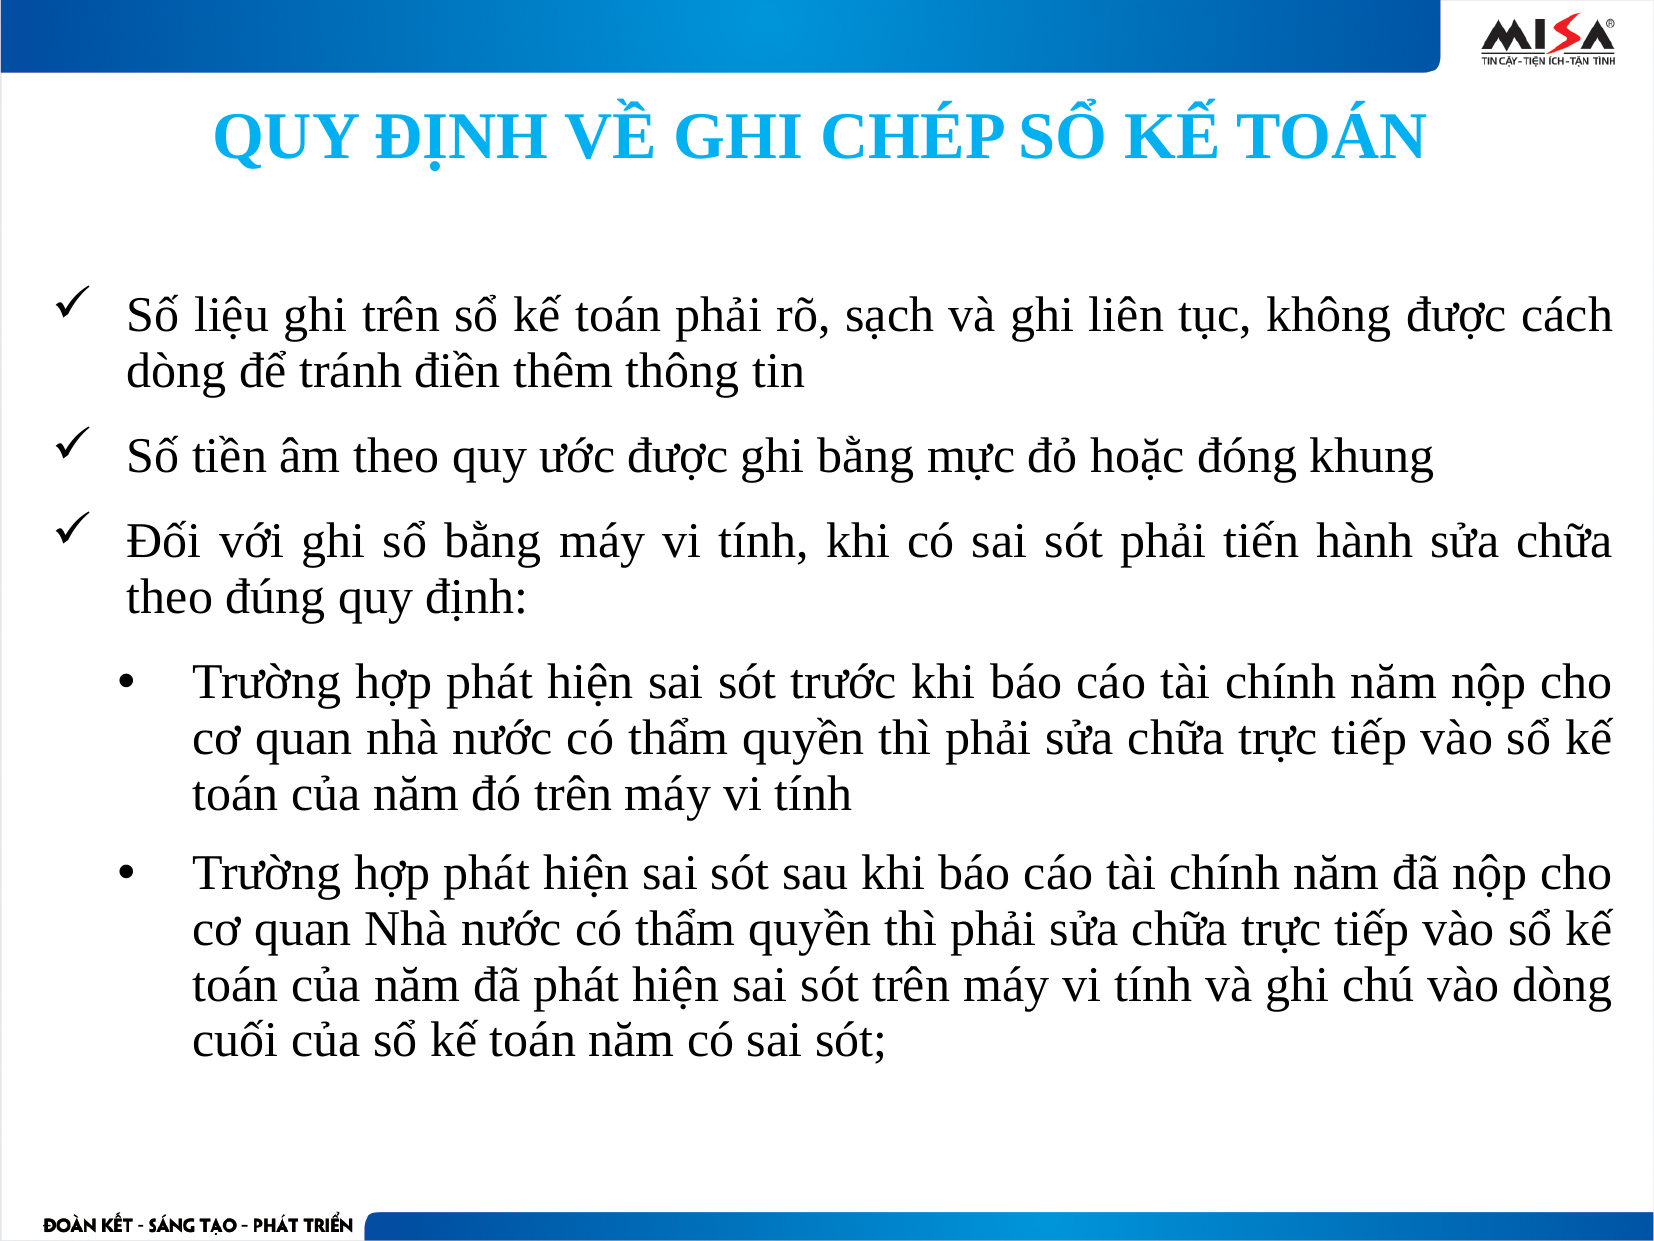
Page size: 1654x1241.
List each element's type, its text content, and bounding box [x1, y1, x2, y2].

picture [0, 0, 1654, 1241]
title QUY ĐỊNH VỀ GHI CHÉP SỔ KẾ TOÁN [76, 32, 1565, 240]
list Số liệu ghi trên sổ kế toán phải rõ, sạch và ghi liên tục, không được cách dòng để tránh điền thêm thông tin Số tiền âm theo quy ước được ghi bằng mực đỏ hoặc đóng khung Đối với ghi sổ bằng máy vi tính, khi có sai sót phải tiến hành sửa chữa theo đúng quy định: Trường hợp phát hiện sai sót trước khi báo cáo tài chính năm nộp cho cơ quan nhà nước có thẩm quyền thì phải sửa chữa trực tiếp vào sổ kế toán của năm đó trên máy vi tính Trường hợp phát hiện sai sót sau khi báo cáo tài chính năm đã nộp cho cơ quan Nhà nước có thẩm quyền thì phải sửa chữa trực tiếp vào sổ kế toán của năm đã phát hiện sai sót trên máy vi tính và ghi chú vào dòng cuối của sổ kế toán năm có sai sót; [51, 282, 1615, 1002]
